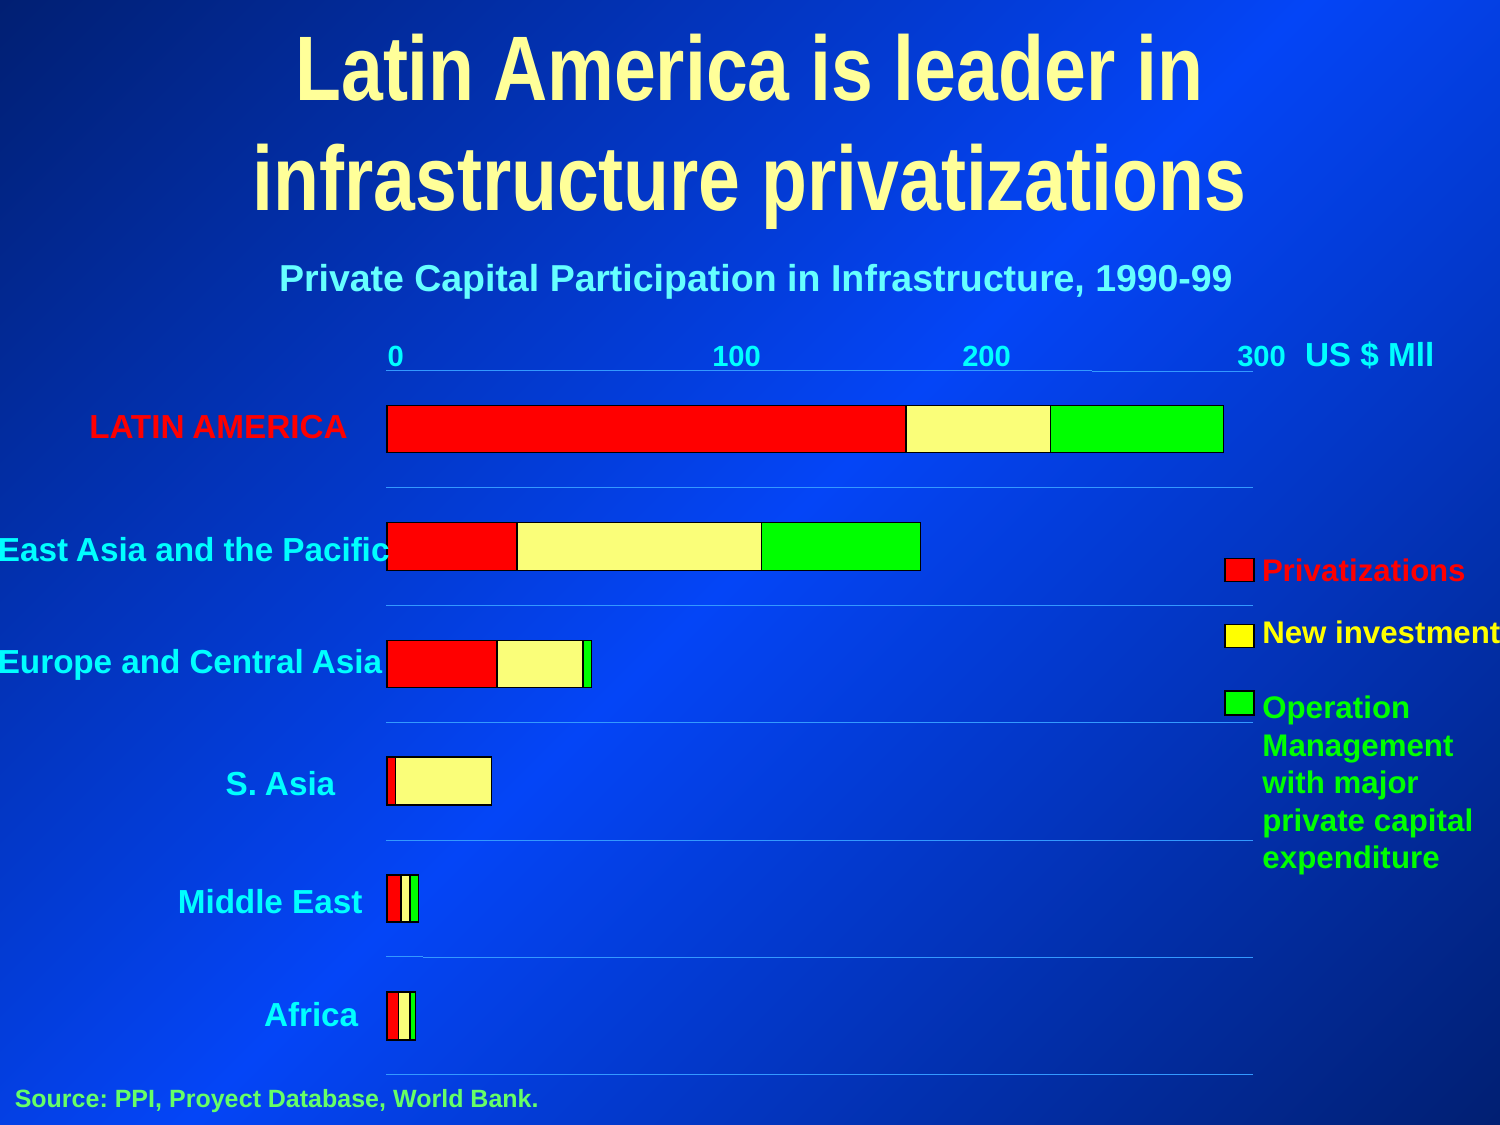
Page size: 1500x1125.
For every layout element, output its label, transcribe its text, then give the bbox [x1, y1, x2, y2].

text_box S. Asia [225, 762, 336, 803]
text_box [386, 875, 401, 923]
text_box 200 [962, 336, 1011, 372]
text_box [1224, 624, 1255, 648]
text_box 100 [712, 336, 761, 372]
text_box Europe and Central Asia [0, 640, 383, 681]
text_box [386, 640, 497, 688]
text_box [398, 991, 409, 1040]
text_box [1224, 691, 1255, 715]
text_box [761, 522, 921, 571]
text_box Operation Management with major private capital expenditure [1262, 687, 1488, 875]
text_box [401, 875, 409, 923]
text_box 300 [1237, 336, 1286, 372]
text_box Middle East [24, 880, 363, 921]
text_box [395, 757, 492, 806]
text_box LATIN AMERICA [89, 405, 349, 446]
text_box [386, 522, 517, 571]
text_box [517, 522, 761, 571]
text_box [386, 991, 398, 1040]
text_box Privatizations [1262, 549, 1466, 588]
text_box [582, 640, 592, 688]
text_box US $ Mll [1290, 325, 1450, 381]
text_box 0 [387, 336, 404, 372]
text_box New investment [1262, 612, 1500, 650]
text_box [386, 757, 395, 806]
title Latin America is leader in infrastructure privatizations [37, 24, 1463, 213]
text_box [386, 405, 906, 453]
text_box Private Capital Participation in Infrastructure, 1990-99 [0, 249, 1500, 308]
text_box [409, 875, 419, 923]
text_box [906, 405, 1050, 453]
text_box [497, 640, 582, 688]
text_box Source: PPI, Proyect Database, World Bank. [0, 1074, 588, 1120]
text_box Africa [171, 992, 359, 1033]
text_box East Asia and the Pacific [0, 527, 391, 568]
text_box [409, 991, 416, 1040]
text_box [1224, 558, 1255, 582]
text_box [1050, 405, 1224, 453]
